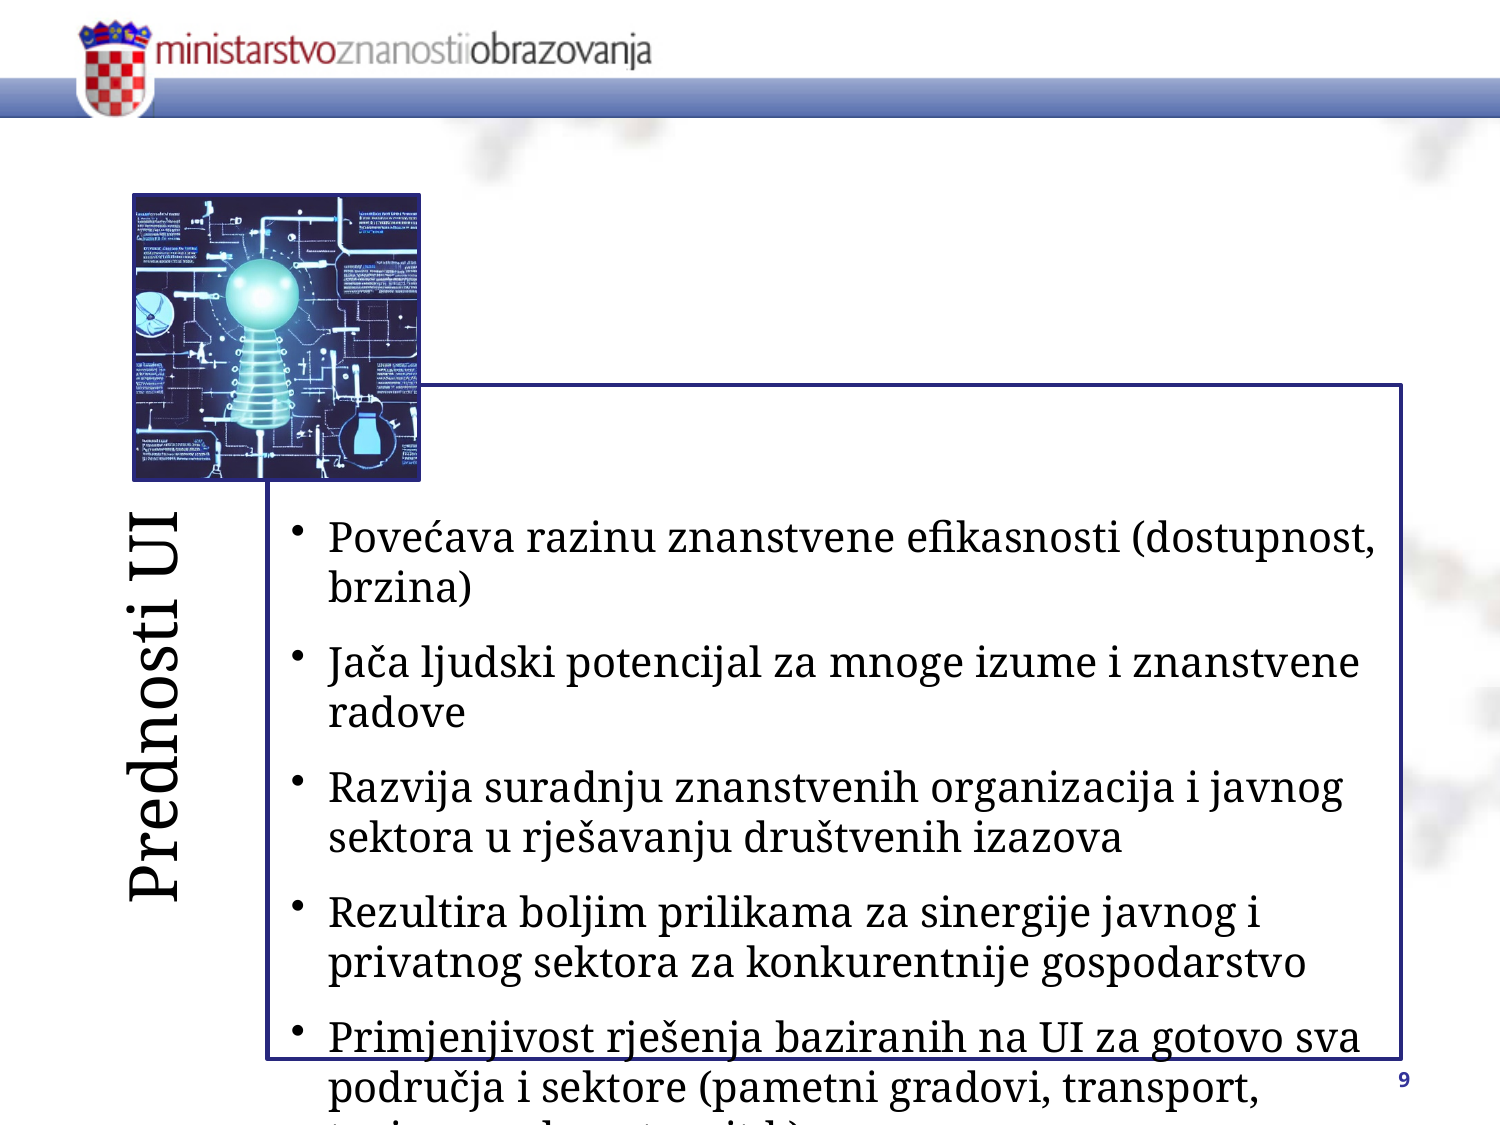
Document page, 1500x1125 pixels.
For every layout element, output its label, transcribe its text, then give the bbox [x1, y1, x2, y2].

picture [0, 0, 1500, 1125]
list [91, 194, 1426, 1060]
slide_number 9 [1320, 1067, 1425, 1103]
